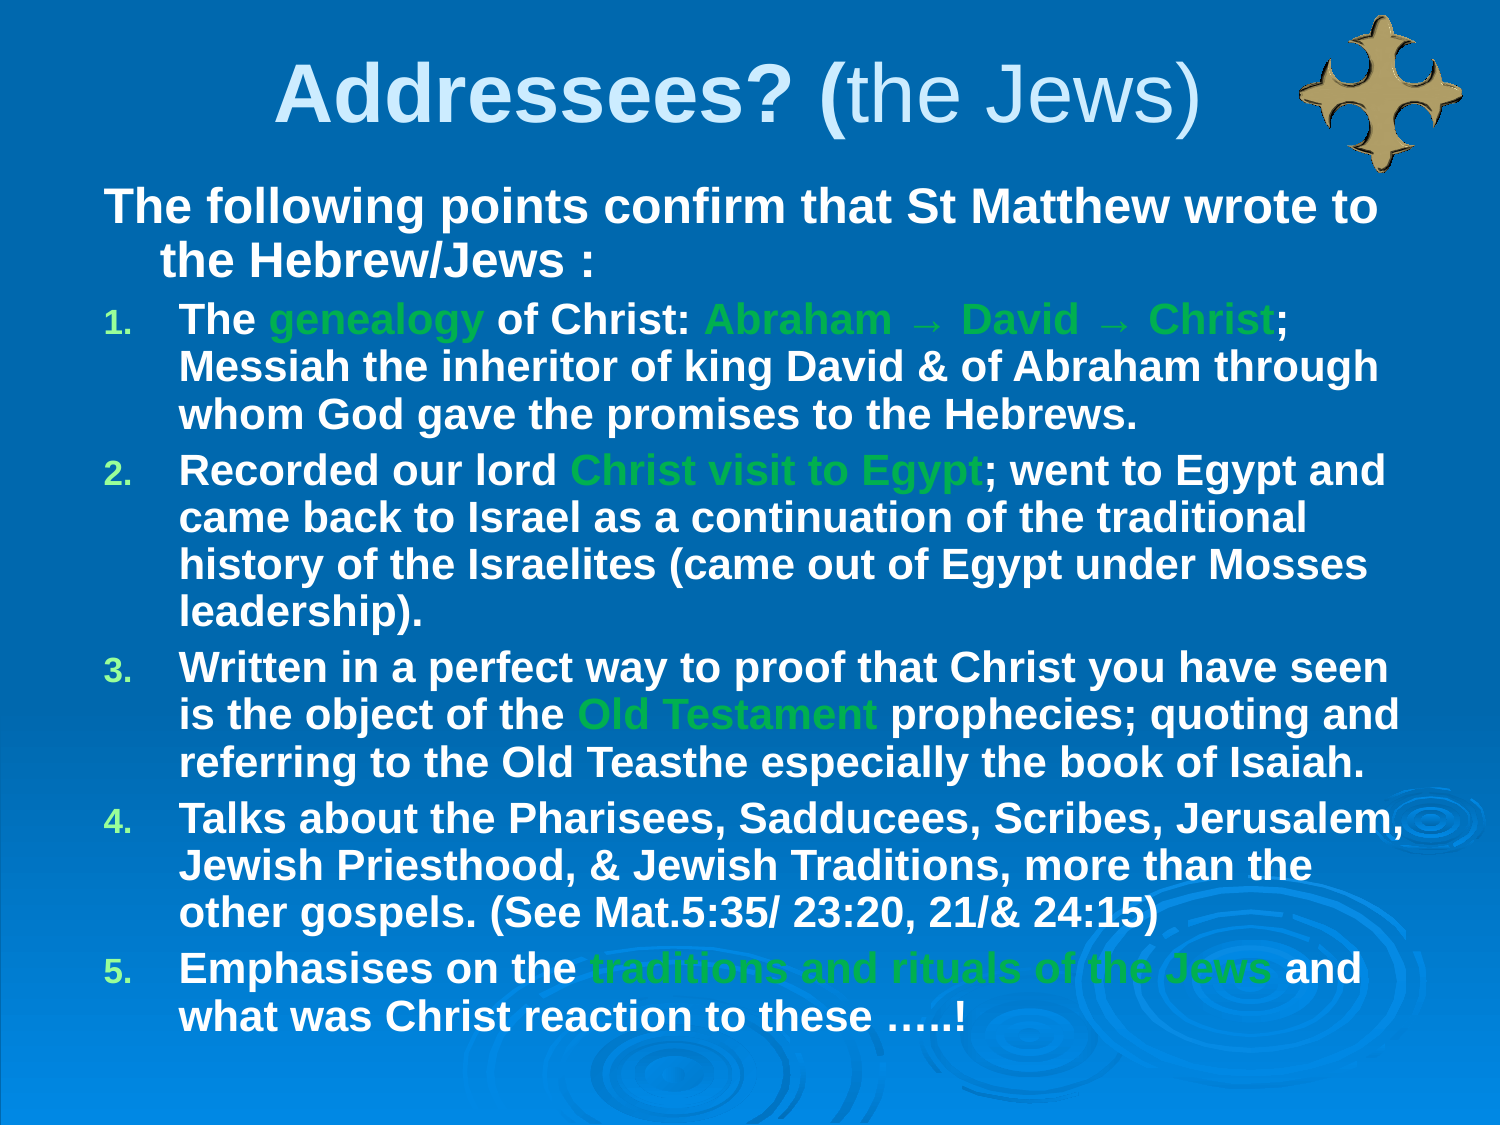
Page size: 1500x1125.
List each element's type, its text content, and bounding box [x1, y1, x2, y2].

list The following points confirm that St Matthew wrote to the Hebrew/Jews : The genealogy of Christ: Abraham → David → Christ; Messiah the inheritor of king David & of Abraham through whom God gave the promises to the Hebrews. Recorded our lord Christ visit to Egypt; went to Egypt and came back to Israel as a continuation of the traditional history of the Israelites (came out of Egypt under Mosses leadership). Written in a perfect way to proof that Christ you have seen is the object of the Old Testament prophecies; quoting and referring to the Old Teasthe especially the book of Isaiah. Talks about the Pharisees, Sadducees, Scribes, Jerusalem, Jewish Priesthood, & Jewish Traditions, more than the other gospels. (See Mat.5:35/ 23:20, 21/& 24:15) Emphasises on the traditions and rituals of the Jews and what was Christ reaction to these …..! [88, 172, 1439, 1100]
picture [1293, 0, 1471, 188]
title Addressees? (the Jews) [74, 45, 1287, 233]
